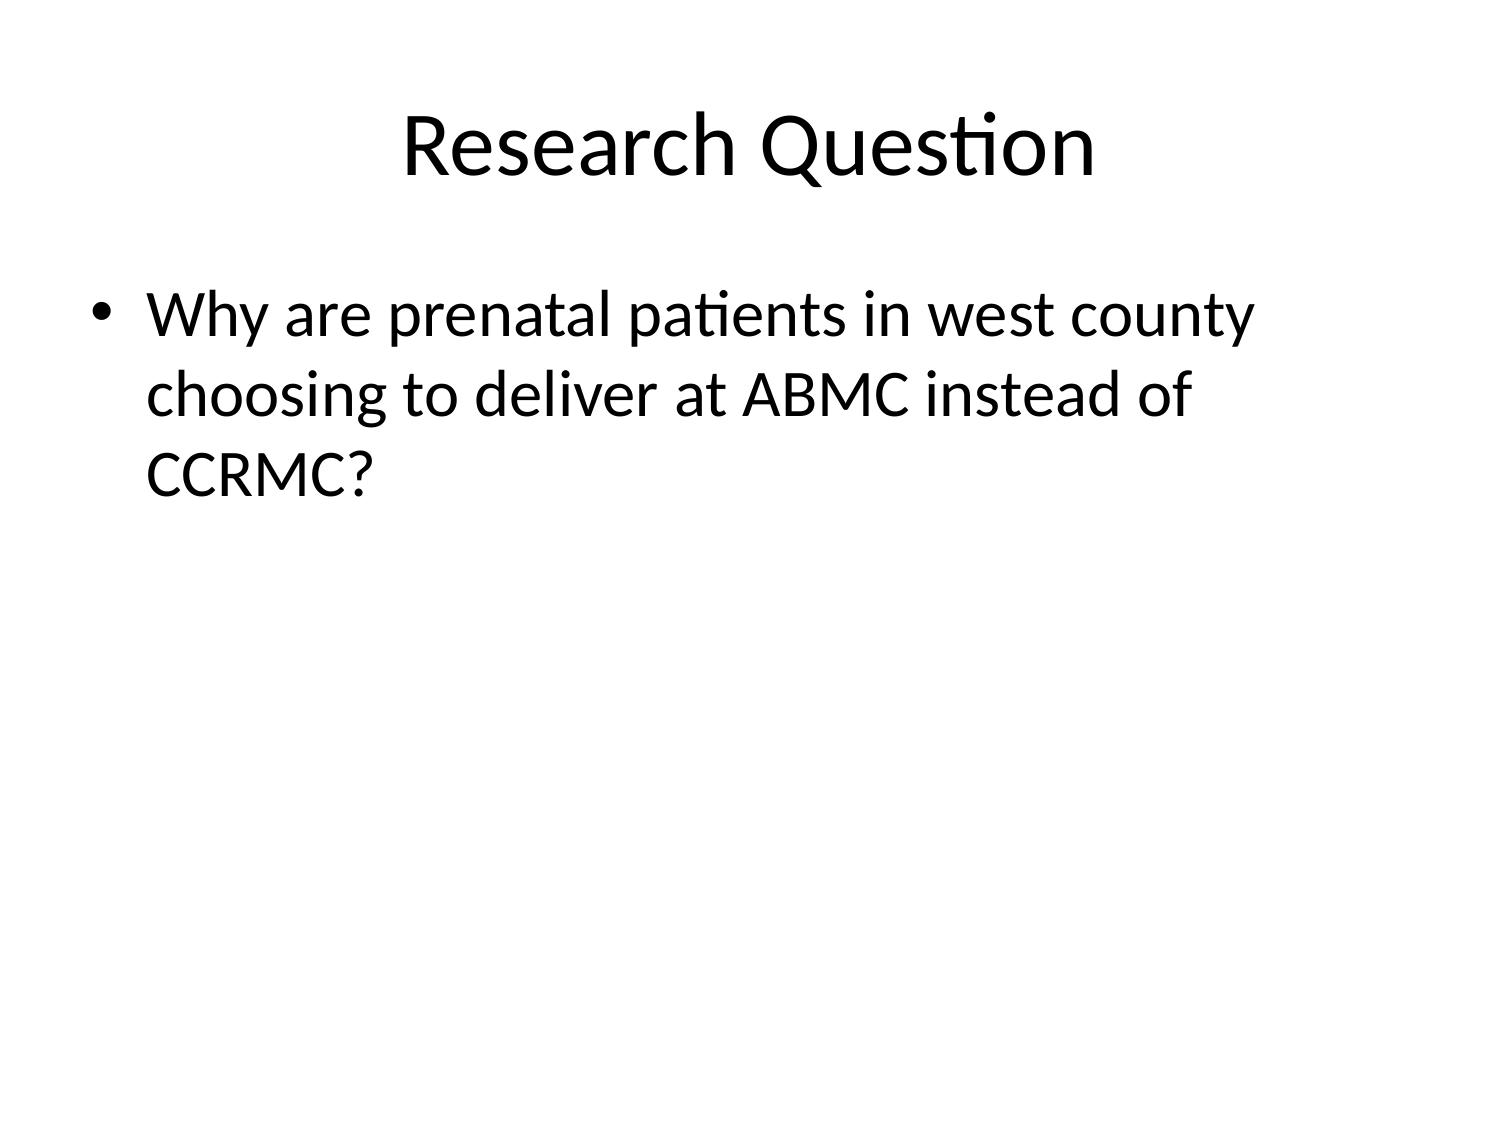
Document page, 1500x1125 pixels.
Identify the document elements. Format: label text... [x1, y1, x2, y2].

title Research Question [75, 45, 1425, 233]
list Why are prenatal patients in west county choosing to deliver at ABMC instead of CCRMC? [75, 262, 1425, 1005]
